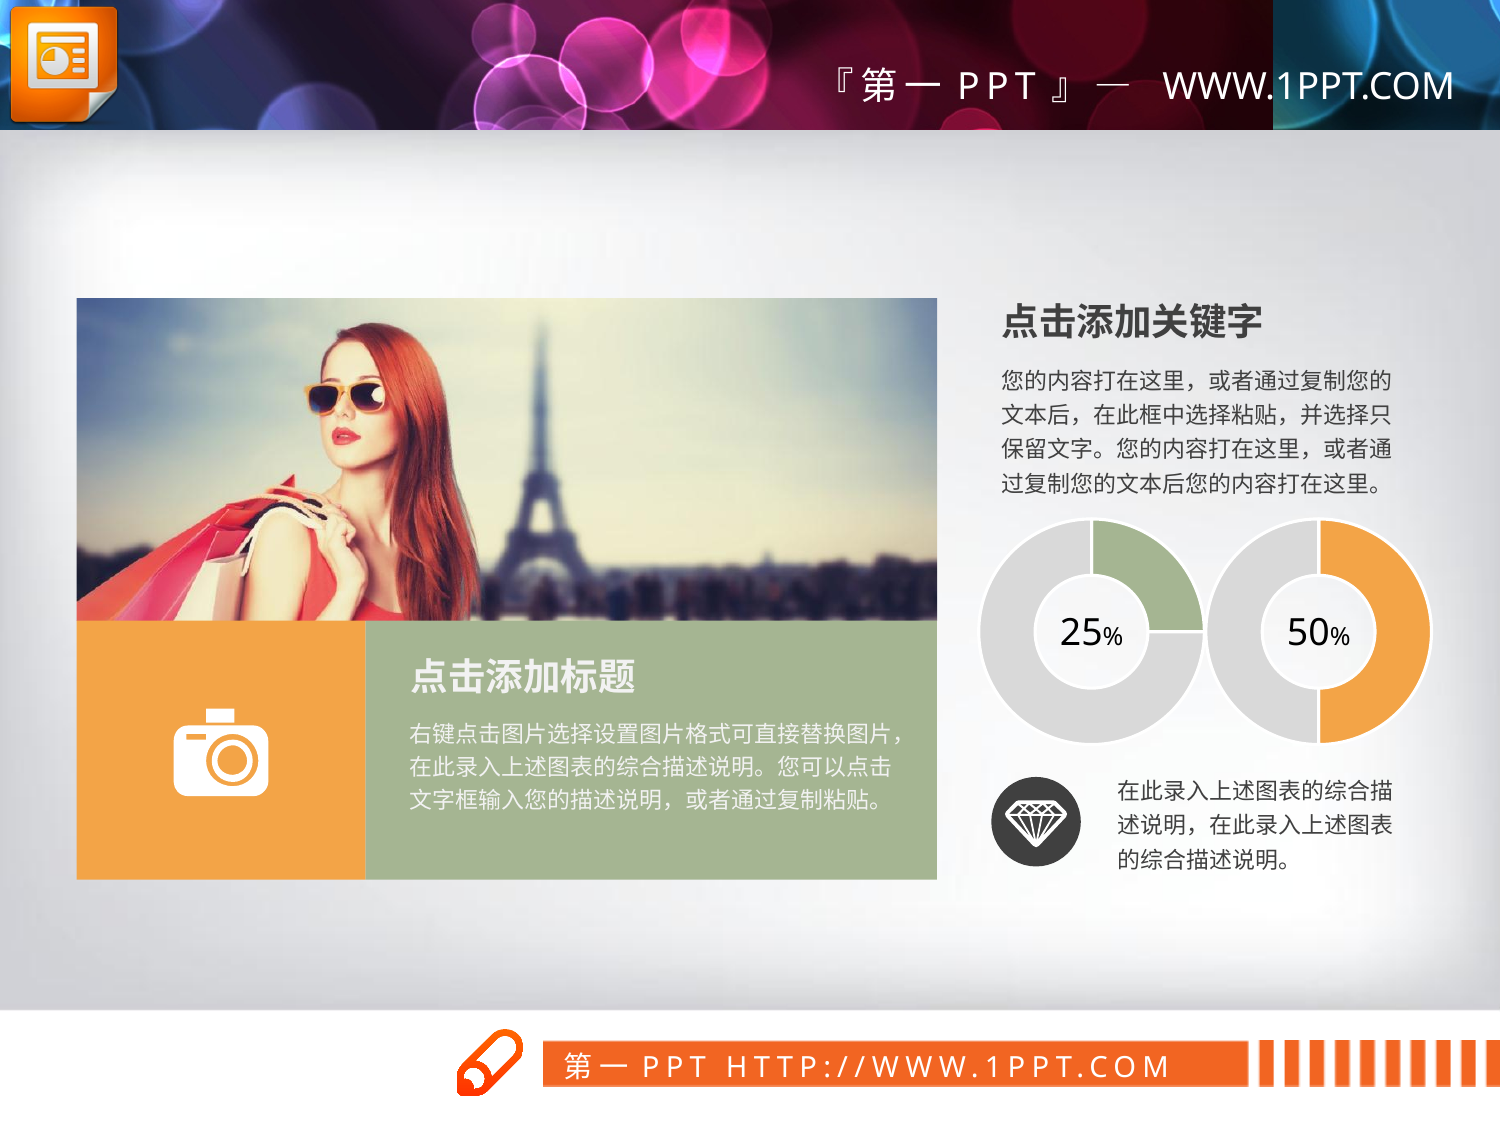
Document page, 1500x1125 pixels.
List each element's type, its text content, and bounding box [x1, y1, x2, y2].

picture [0, 0, 1500, 1012]
text_box 您的内容打在这里，或者通过复制您的文本后，在此框中选择粘贴，并选择只保留文字。您的内容打在这里，或者通过复制您的文本后您的内容打在这里。 [986, 352, 1424, 504]
text_box [366, 620, 937, 880]
text_box [76, 298, 938, 621]
picture [543, 1040, 1500, 1087]
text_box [991, 776, 1082, 867]
chart [973, 506, 1437, 757]
text_box 右键点击图片选择设置图片格式可直接替换图片，在此录入上述图表的综合描述说明。您可以点击文字框输入您的描述说明，或者通过复制粘贴。 [398, 708, 921, 819]
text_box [76, 620, 366, 880]
text_box 点击添加标题 [399, 647, 648, 704]
text_box 点击添加关键字 [986, 290, 1365, 351]
text_box 在此录入上述图表的综合描述说明，在此录入上述图表的综合描述说明。 [1096, 765, 1431, 881]
